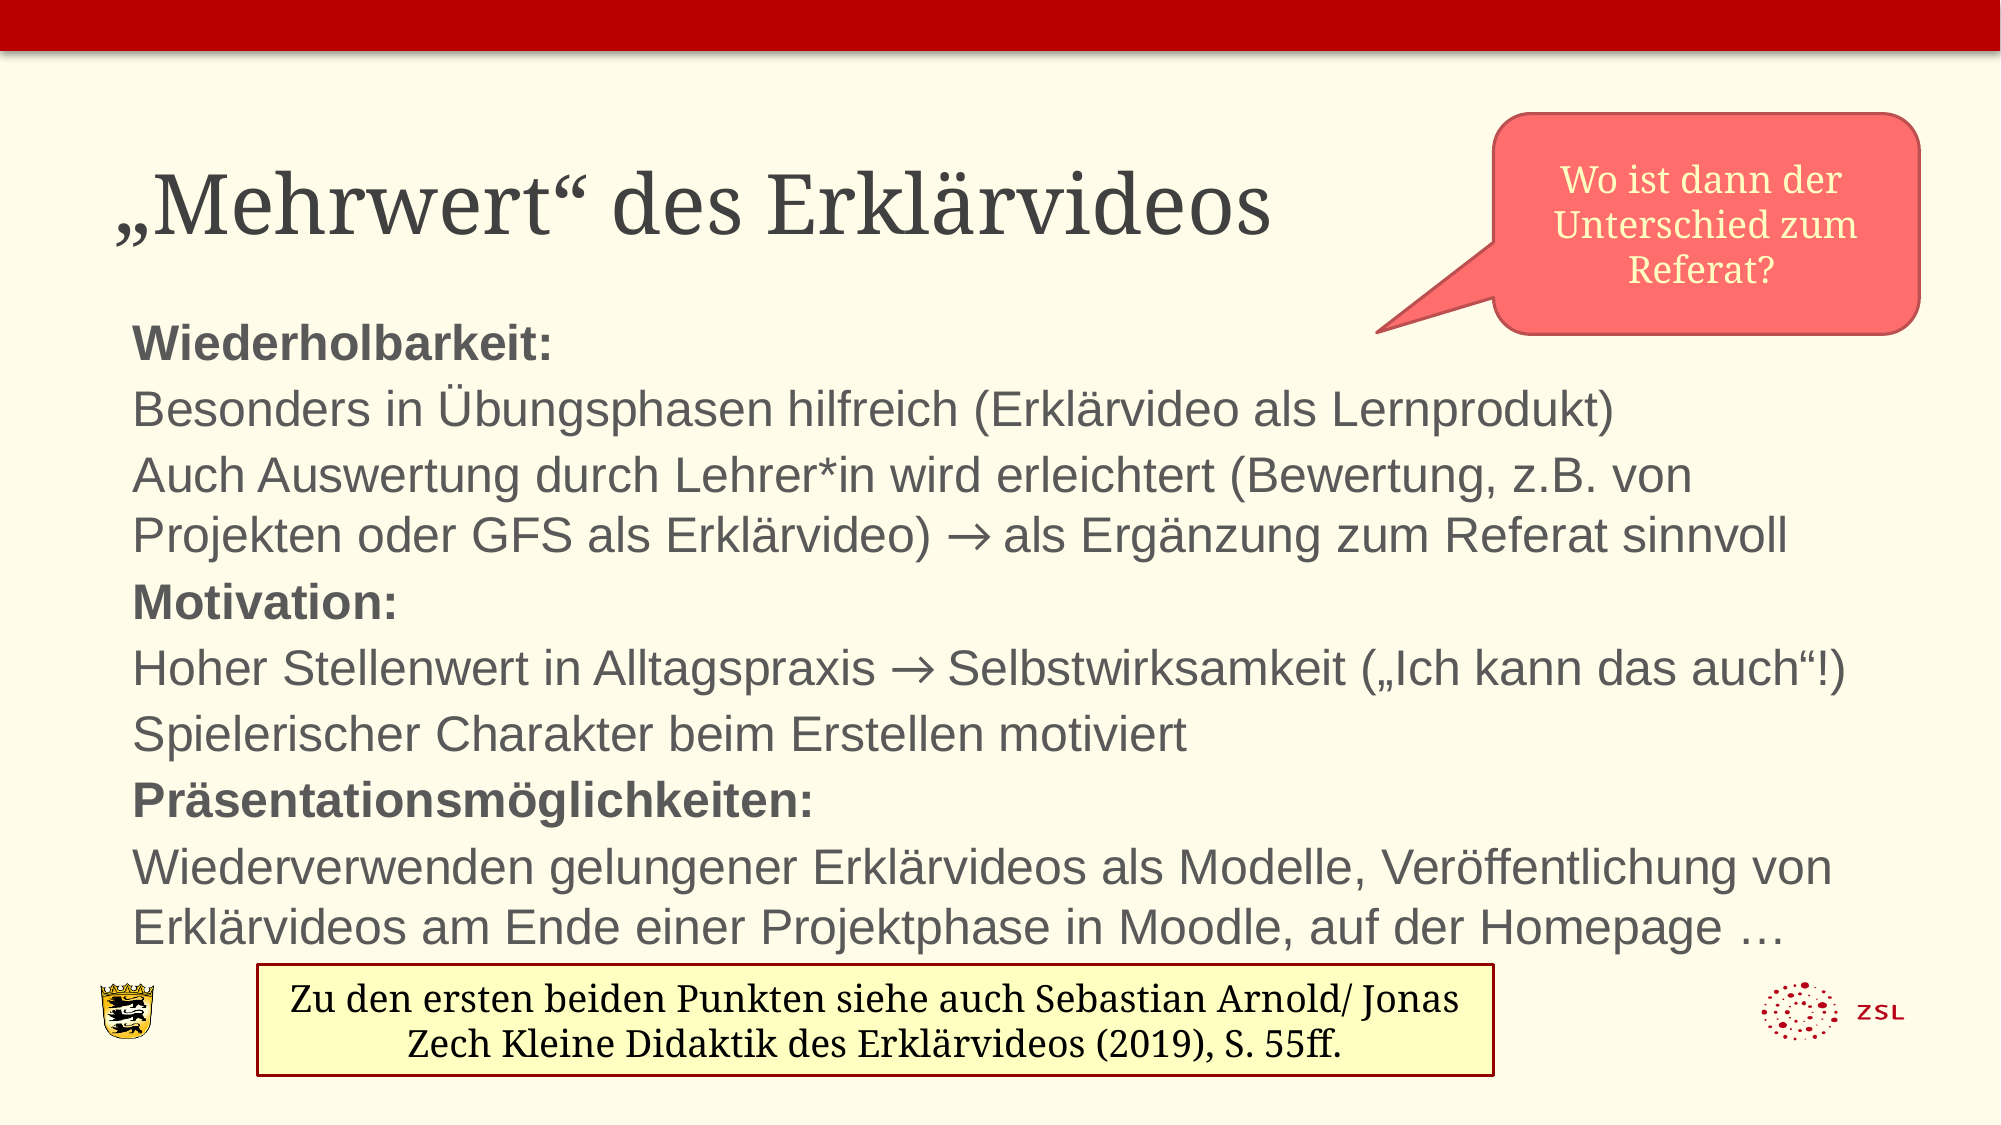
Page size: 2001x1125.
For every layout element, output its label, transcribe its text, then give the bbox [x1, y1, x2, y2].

title „Mehrwert“ des Erklärvideos [99, 113, 1518, 289]
text_box Zu den ersten beiden Punkten siehe auch Sebastian Arnold/ Jonas Zech Kleine Didaktik des Erklärvideos (2019), S. 55ff. [256, 963, 1495, 1077]
picture [98, 981, 156, 1041]
text_box Wo ist dann der Unterschied zum Referat? [1375, 111, 1921, 336]
picture [1760, 981, 1905, 1041]
list Wiederholbarkeit: Besonders in Übungsphasen hilfreich (Erklärvideo als Lernprodukt) Auch Auswertung durch Lehrer*in wird erleichtert (Bewertung, z.B. von Projekten oder GFS als Erklärvideo) → als Ergänzung zum Referat sinnvoll Motivation: Hoher Stellenwert in Alltagspraxis → Selbstwirksamkeit („Ich kann das auch“!) Spielerischer Charakter beim Erstellen motiviert Präsentationsmöglichkeiten: Wiederverwenden gelungener Erklärvideos als Modelle, Veröffentlichung von Erklärvideos am Ende einer Projektphase in Moodle, auf der Homepage … [99, 302, 1900, 965]
